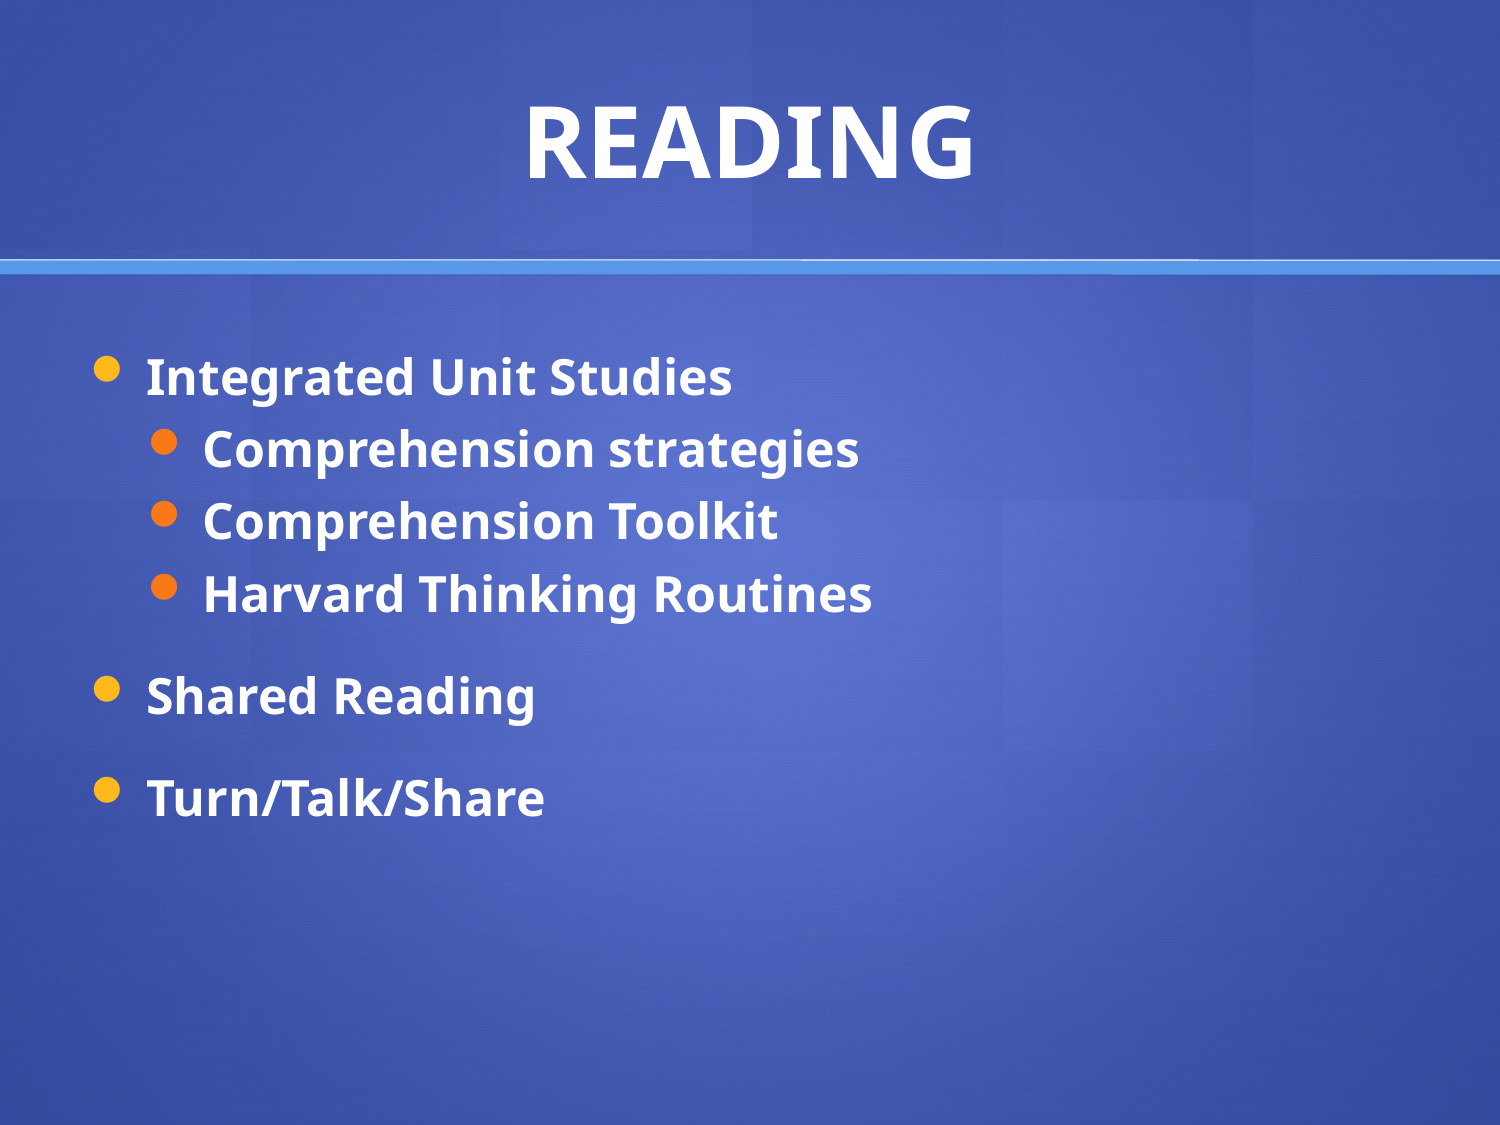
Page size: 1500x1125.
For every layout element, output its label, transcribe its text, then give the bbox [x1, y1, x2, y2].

list Integrated Unit Studies Comprehension strategies Comprehension Toolkit Harvard Thinking Routines Shared Reading Turn/Talk/Share [75, 337, 1425, 988]
title READING [75, 45, 1425, 233]
